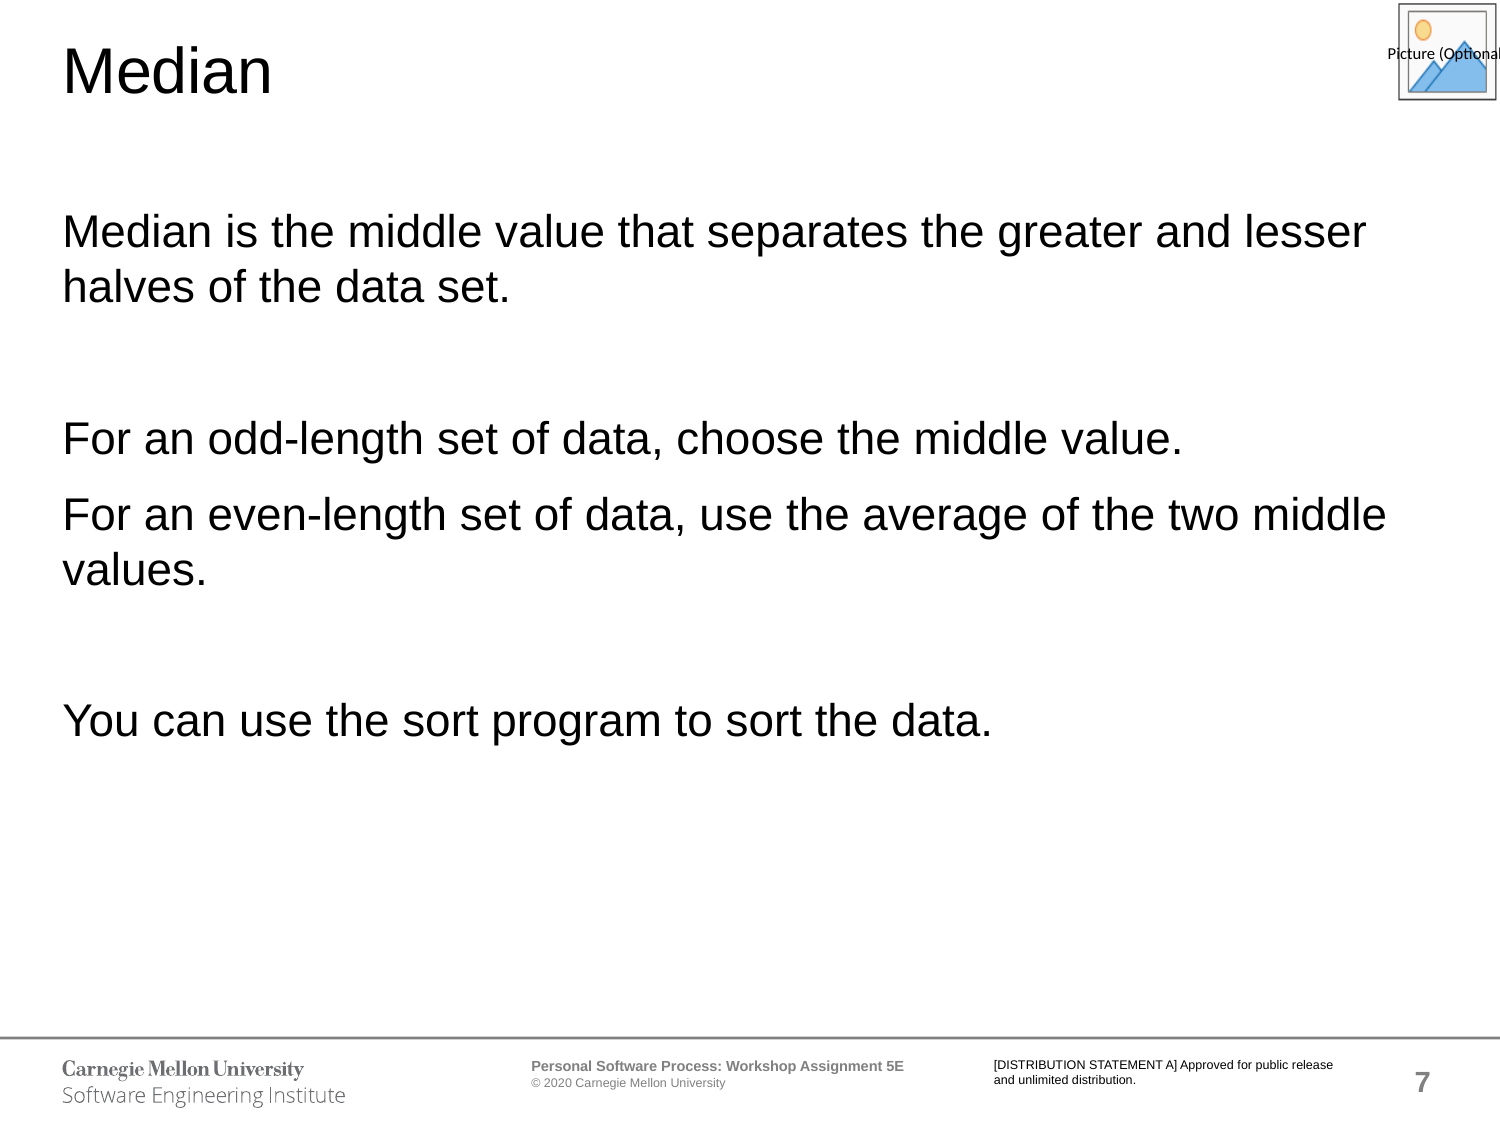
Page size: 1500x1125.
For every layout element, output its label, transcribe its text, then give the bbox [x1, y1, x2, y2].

list Median is the middle value that separates the greater and lesser halves of the data set. For an odd-length set of data, choose the middle value. For an even-length set of data, use the average of the two middle values. You can use the sort program to sort the data. [62, 201, 1431, 1000]
picture [1394, 0, 1500, 105]
title Median [62, 37, 1338, 182]
